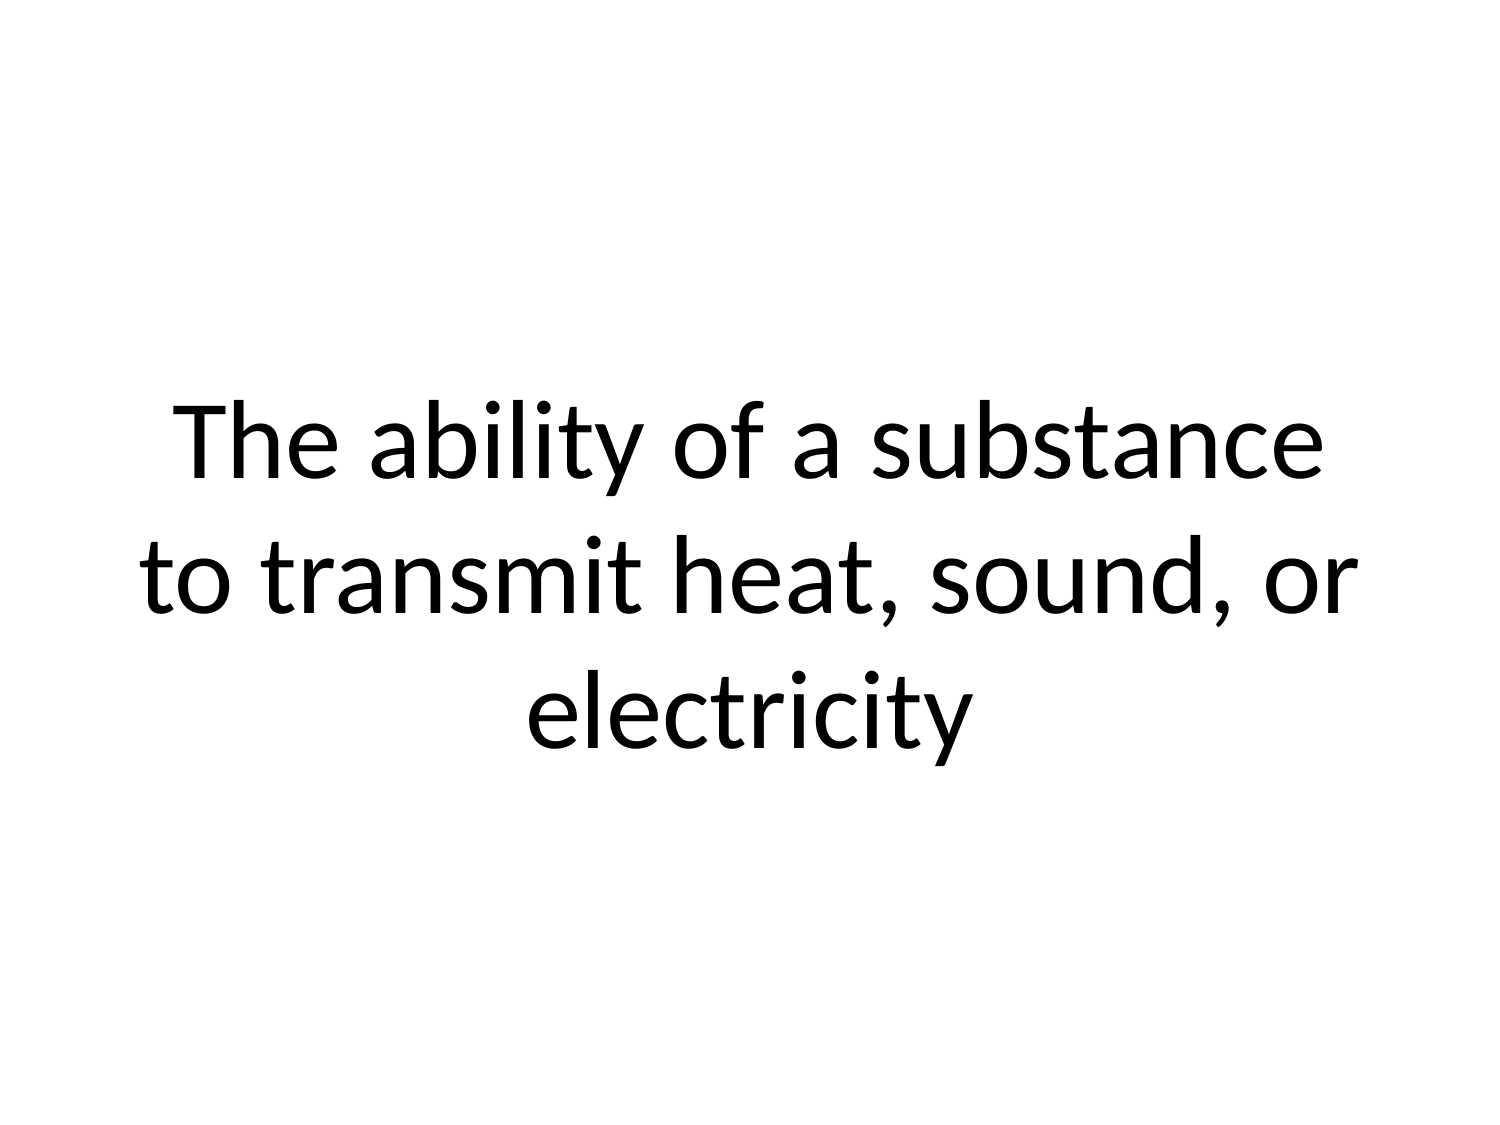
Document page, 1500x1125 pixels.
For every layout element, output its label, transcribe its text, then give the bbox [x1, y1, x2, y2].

title The ability of a substance to transmit heat, sound, or electricity [112, 50, 1388, 1088]
